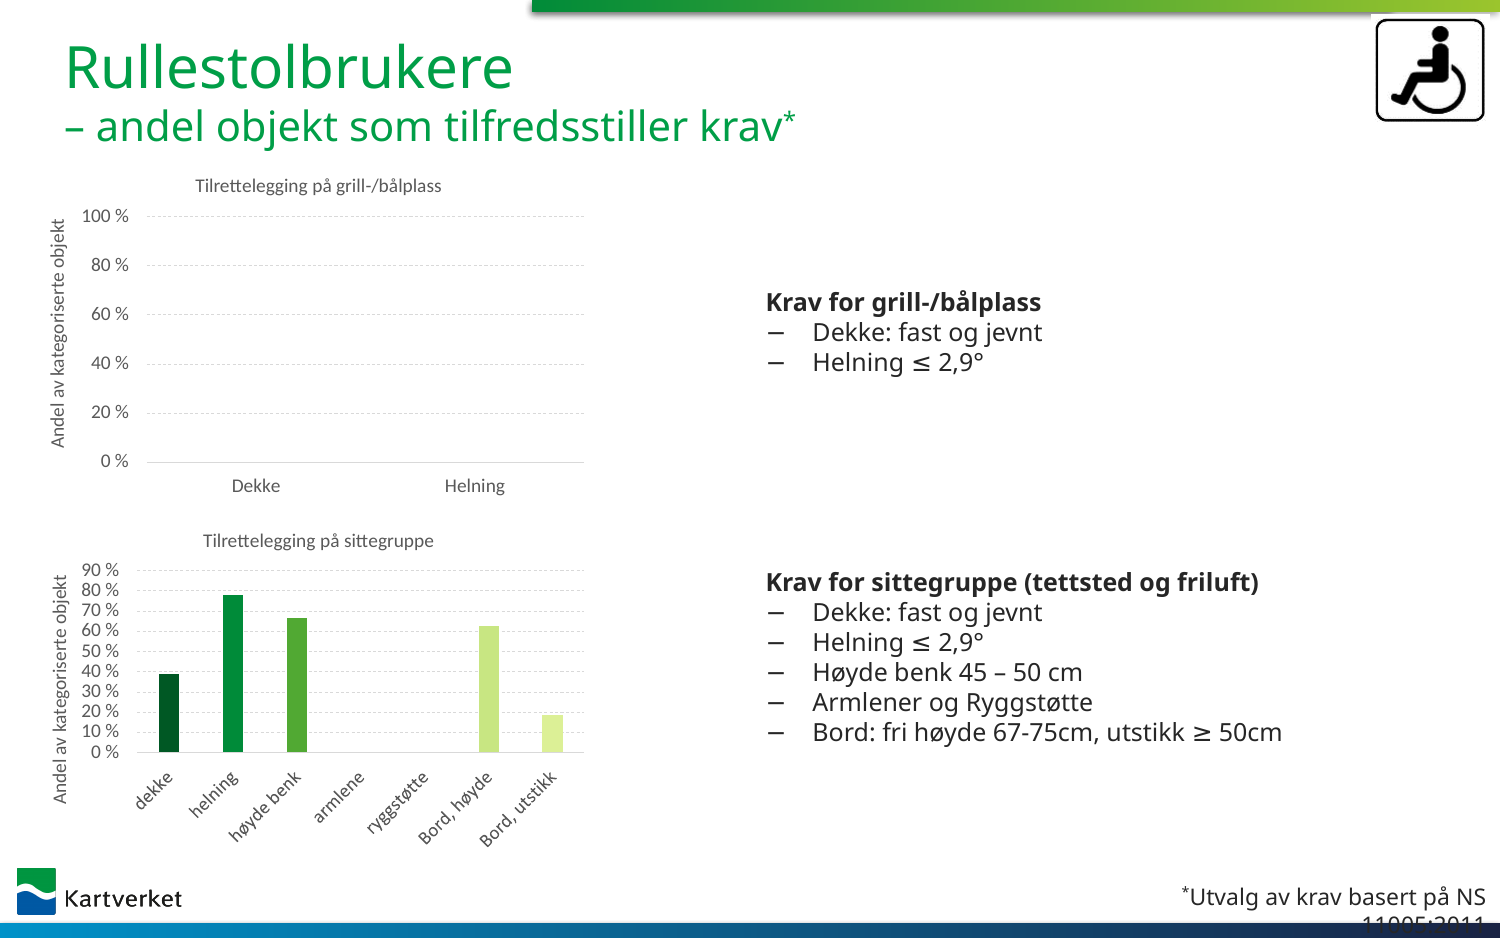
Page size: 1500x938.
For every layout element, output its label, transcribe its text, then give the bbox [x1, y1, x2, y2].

text_box Rullestolbrukere – andel objekt som tilfredsstiller krav* [49, 14, 1431, 158]
picture [41, 520, 596, 859]
picture [41, 166, 596, 505]
text_box Krav for grill-/bålplass Dekke: fast og jevnt Helning ≤ 2,9° [750, 279, 1452, 384]
text_box *Utvalg av krav basert på NS 11005:2011 [1068, 873, 1500, 938]
picture [1371, 13, 1491, 127]
text_box Krav for sittegruppe (tettsted og friluft) Dekke: fast og jevnt Helning ≤ 2,9° Høyde benk 45 – 50 cm Armlener og Ryggstøtte Bord: fri høyde 67-75cm, utstikk ≥ 50cm [750, 559, 1500, 754]
